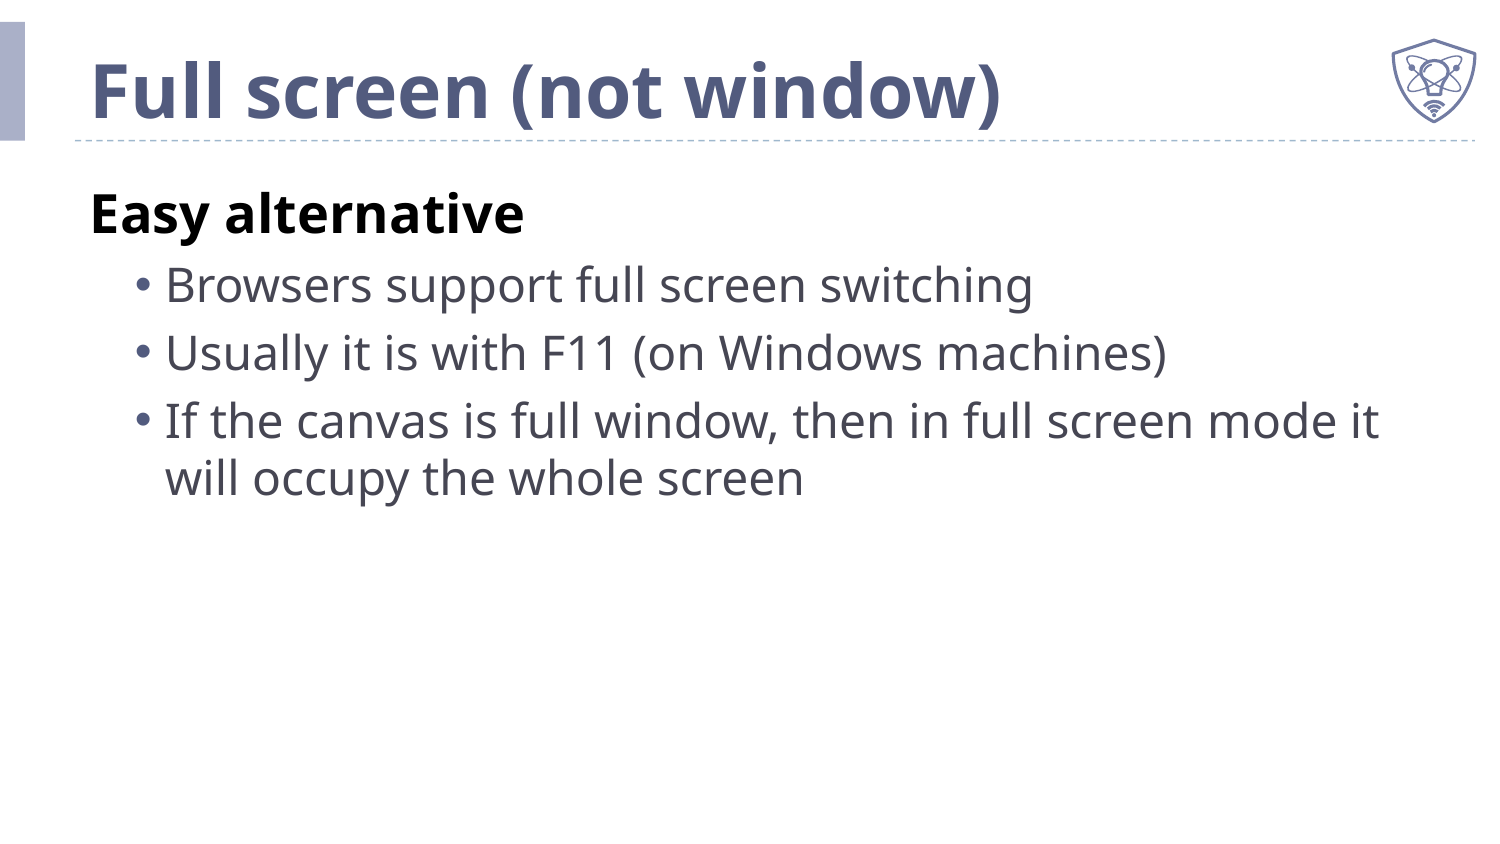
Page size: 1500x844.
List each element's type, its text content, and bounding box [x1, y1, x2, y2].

title Full screen (not window) [75, 18, 1475, 141]
list Easy alternative Browsers support full screen switching Usually it is with F11 (on Windows machines) If the canvas is full window, then in full screen mode it will occupy the whole screen [75, 171, 1475, 835]
